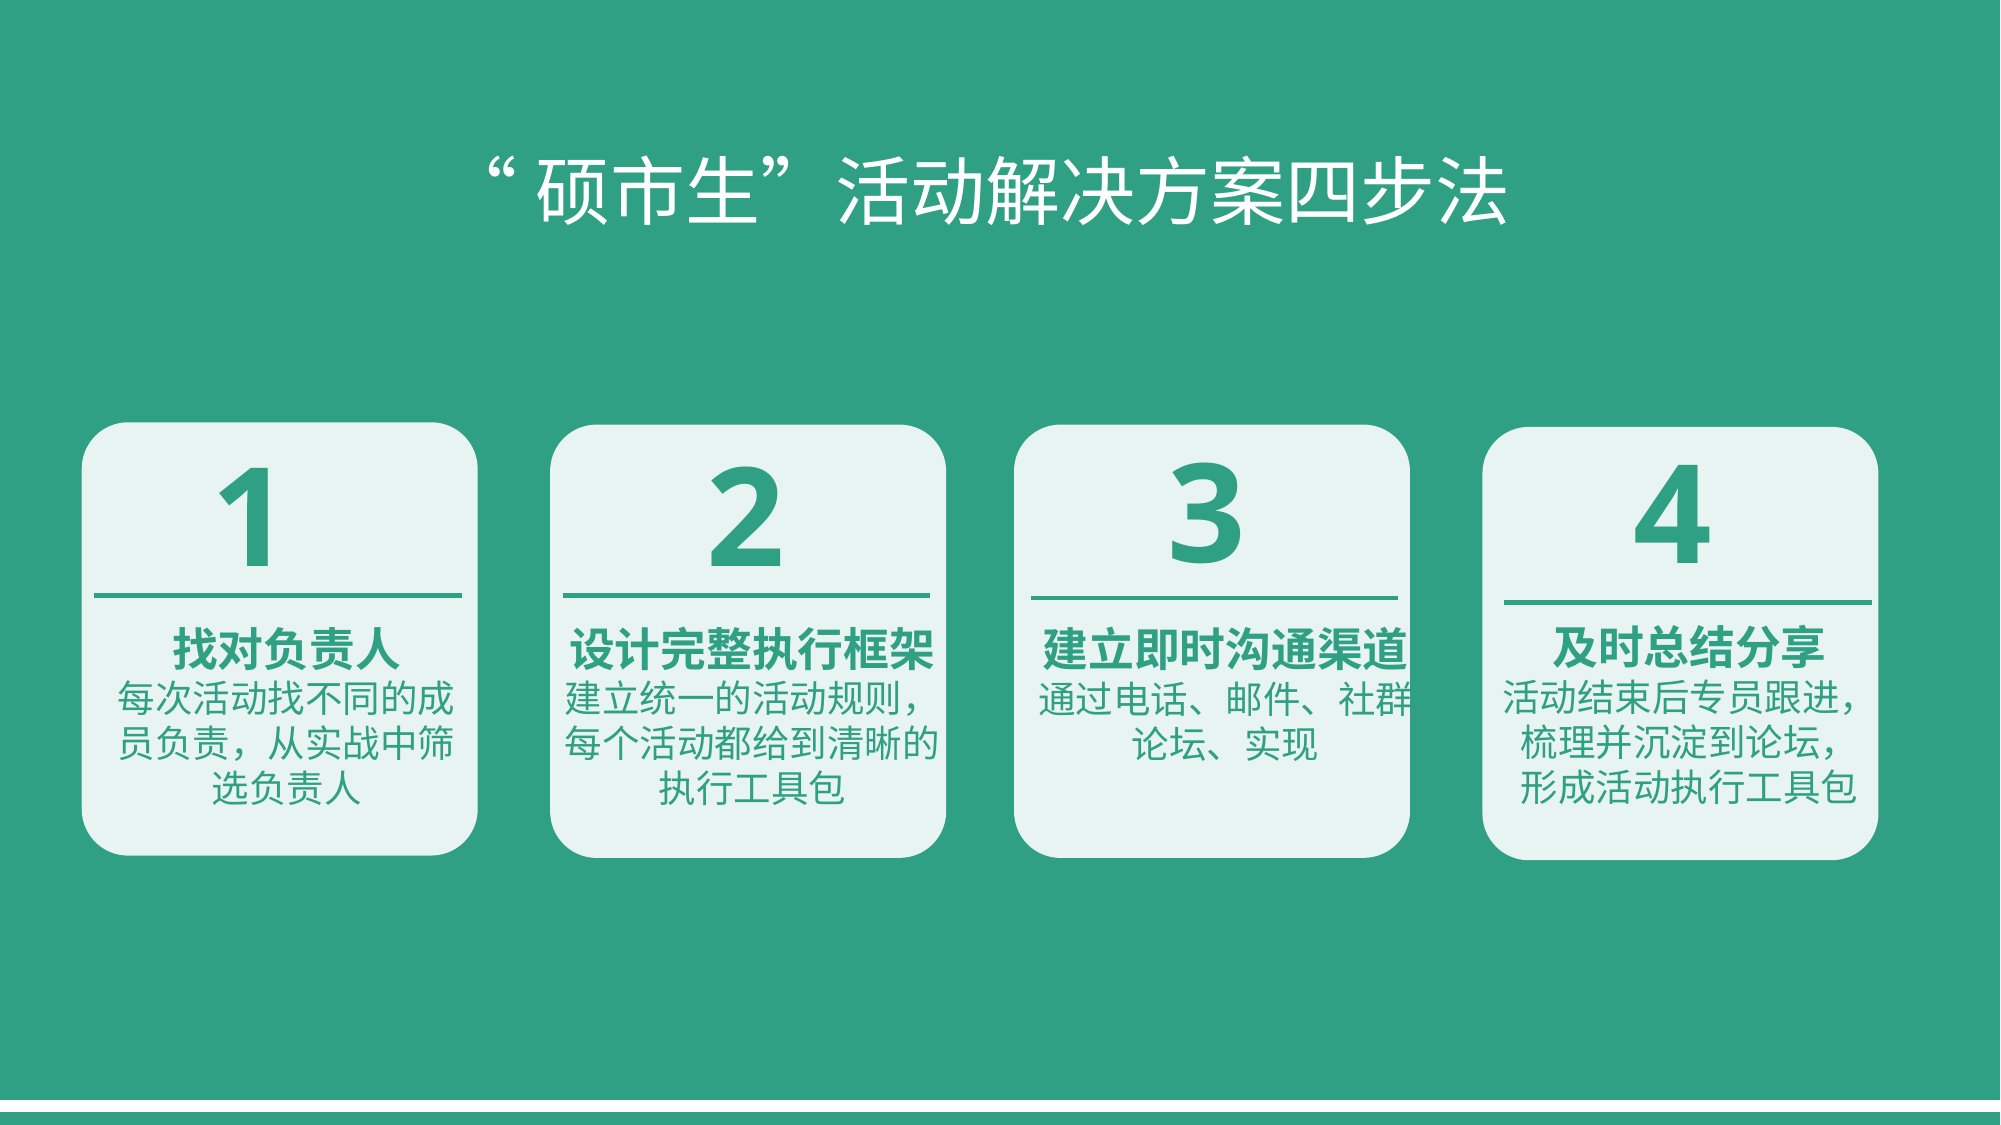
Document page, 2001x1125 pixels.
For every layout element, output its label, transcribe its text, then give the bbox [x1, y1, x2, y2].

text_box 2 [494, 421, 997, 665]
text_box 找对负责人 每次活动找不同的成员负责，从实战中筛选负责人 [90, 665, 483, 857]
text_box 1 [0, 421, 494, 665]
text_box [80, 665, 90, 838]
text_box 4 [1422, 418, 1925, 663]
text_box 3 [956, 417, 1459, 662]
text_box [1505, 855, 1856, 862]
text_box 设计完整执行框架 建立统一的活动规则，每个活动都给到清晰的执行工具包 [539, 665, 965, 857]
text_box “硕市生”活动解决方案四步法 [427, 101, 2000, 181]
text_box 建立即时沟通渠道 通过电话、邮件、社群、论坛、实现 [1016, 662, 1436, 857]
text_box 及时总结分享 活动结束后专员跟进，梳理并沉淀到论坛， 形成活动执行工具包 [1479, 610, 1900, 855]
